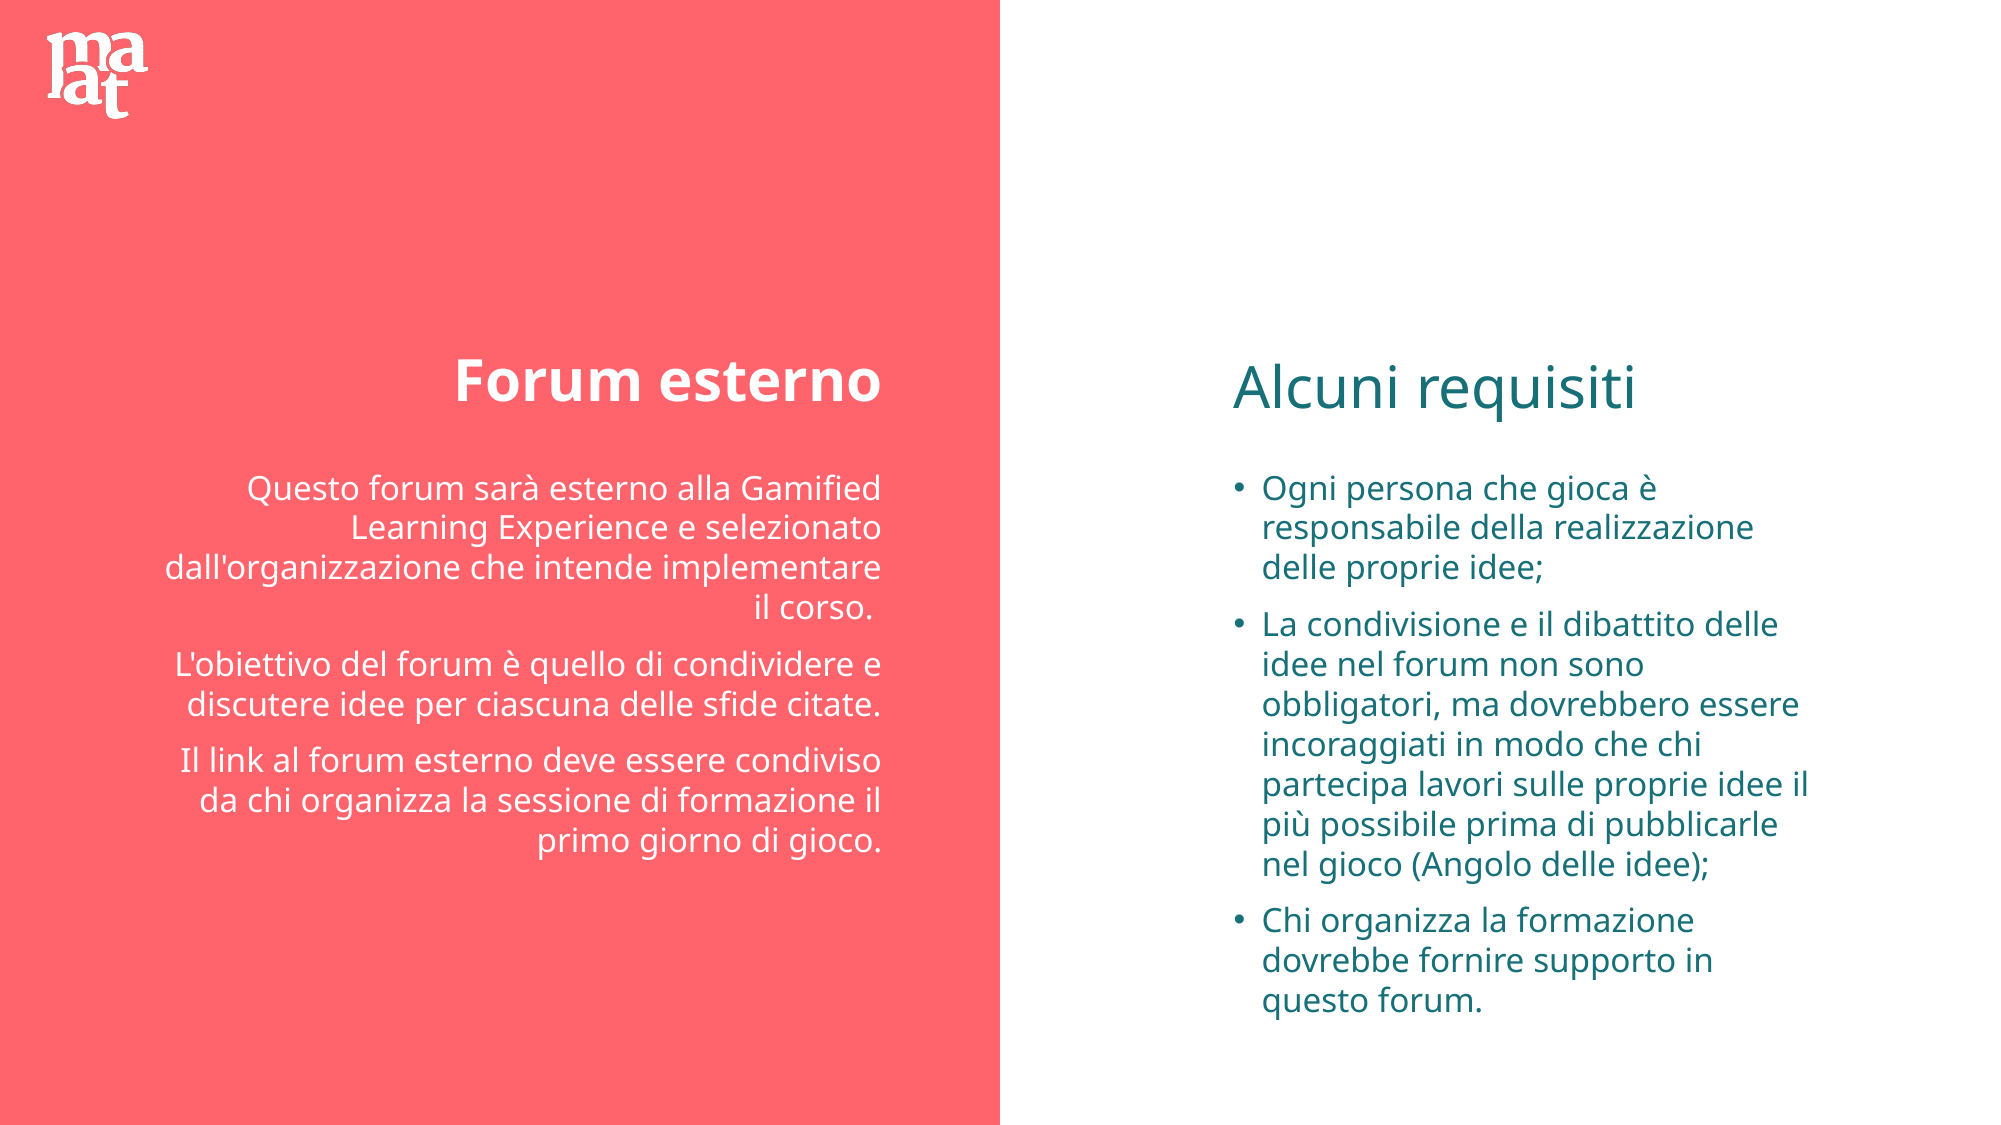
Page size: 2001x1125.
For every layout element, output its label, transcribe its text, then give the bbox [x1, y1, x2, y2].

text_box [0, 0, 1000, 1125]
text_box Questo forum sarà esterno alla Gamified Learning Experience e selezionato dall'organizzazione che intende implementare il corso. L'obiettivo del forum è quello di condividere e discutere idee per ciascuna delle sfide citate. Il link al forum esterno deve essere condiviso da chi organizza la sessione di formazione il primo giorno di gioco. [147, 459, 898, 867]
text_box Alcuni requisiti [1218, 342, 1896, 428]
picture [47, 32, 148, 119]
text_box Ogni persona che gioca è responsabile della realizzazione delle proprie idee; La condivisione e il dibattito delle idee nel forum non sono obbligatori, ma dovrebbero essere incoraggiati in modo che chi partecipa lavori sulle proprie idee il più possibile prima di pubblicarle nel gioco (Angolo delle idee); Chi organizza la formazione dovrebbe fornire supporto in questo forum. [1218, 459, 1826, 1027]
text_box Forum esterno [220, 335, 898, 421]
